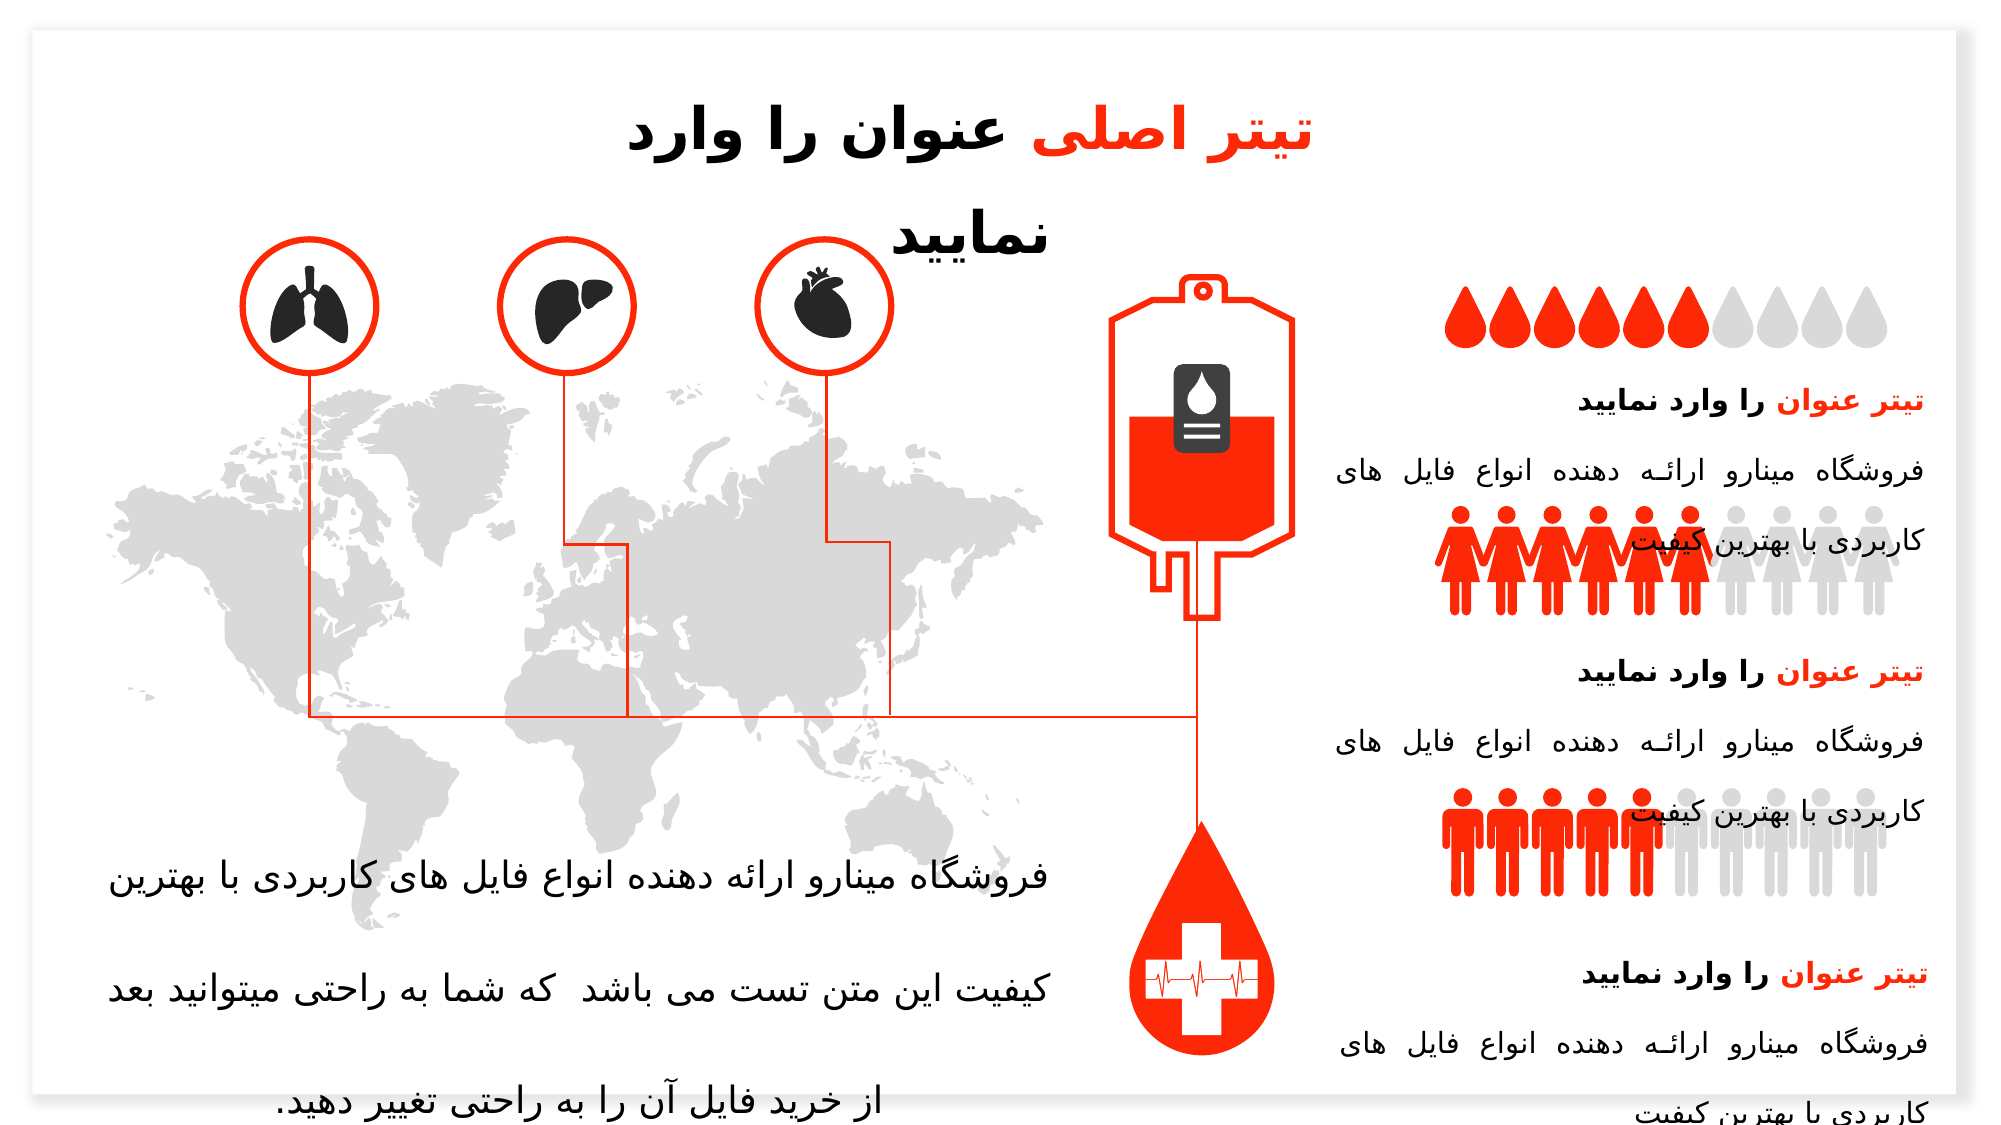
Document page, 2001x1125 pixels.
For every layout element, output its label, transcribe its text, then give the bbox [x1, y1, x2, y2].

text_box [581, 101, 925, 512]
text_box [1434, 505, 1900, 616]
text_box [1444, 286, 1888, 348]
text_box [498, 239, 581, 375]
text_box تیتر عنوان را وارد نمایید فروشگاه مینارو ارائه دهنده انواع فایل های کاربردی با بهترین کیفیت [1309, 609, 1940, 835]
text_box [581, 574, 925, 989]
text_box تیتر عنوان را وارد نمایید فروشگاه مینارو ارائه دهنده انواع فایل های کاربردی با بهترین کیفیت [1314, 912, 1944, 1125]
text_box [685, 510, 1031, 574]
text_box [1442, 788, 1887, 897]
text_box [423, 512, 769, 576]
text_box [1145, 923, 1258, 1036]
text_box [1111, 277, 1292, 618]
text_box [1129, 820, 1275, 1056]
text_box تیتر اصلی عنوان را وارد نمایید [553, 48, 1389, 274]
text_box [269, 264, 350, 345]
text_box تیتر عنوان را وارد نمایید فروشگاه مینارو ارائه دهنده انواع فایل های کاربردی با بهترین کیفیت [1310, 339, 1940, 564]
text_box [534, 278, 581, 346]
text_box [106, 380, 581, 930]
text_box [925, 380, 1044, 930]
text_box [241, 238, 378, 375]
text_box فروشگاه مینارو ارائه دهنده انواع فایل های کاربردی با بهترین کیفیت این متن تست می باشد که شما به راحتی میتوانید بعد از خرید فایل آن را به راحتی تغییر دهید. [80, 776, 1078, 1125]
